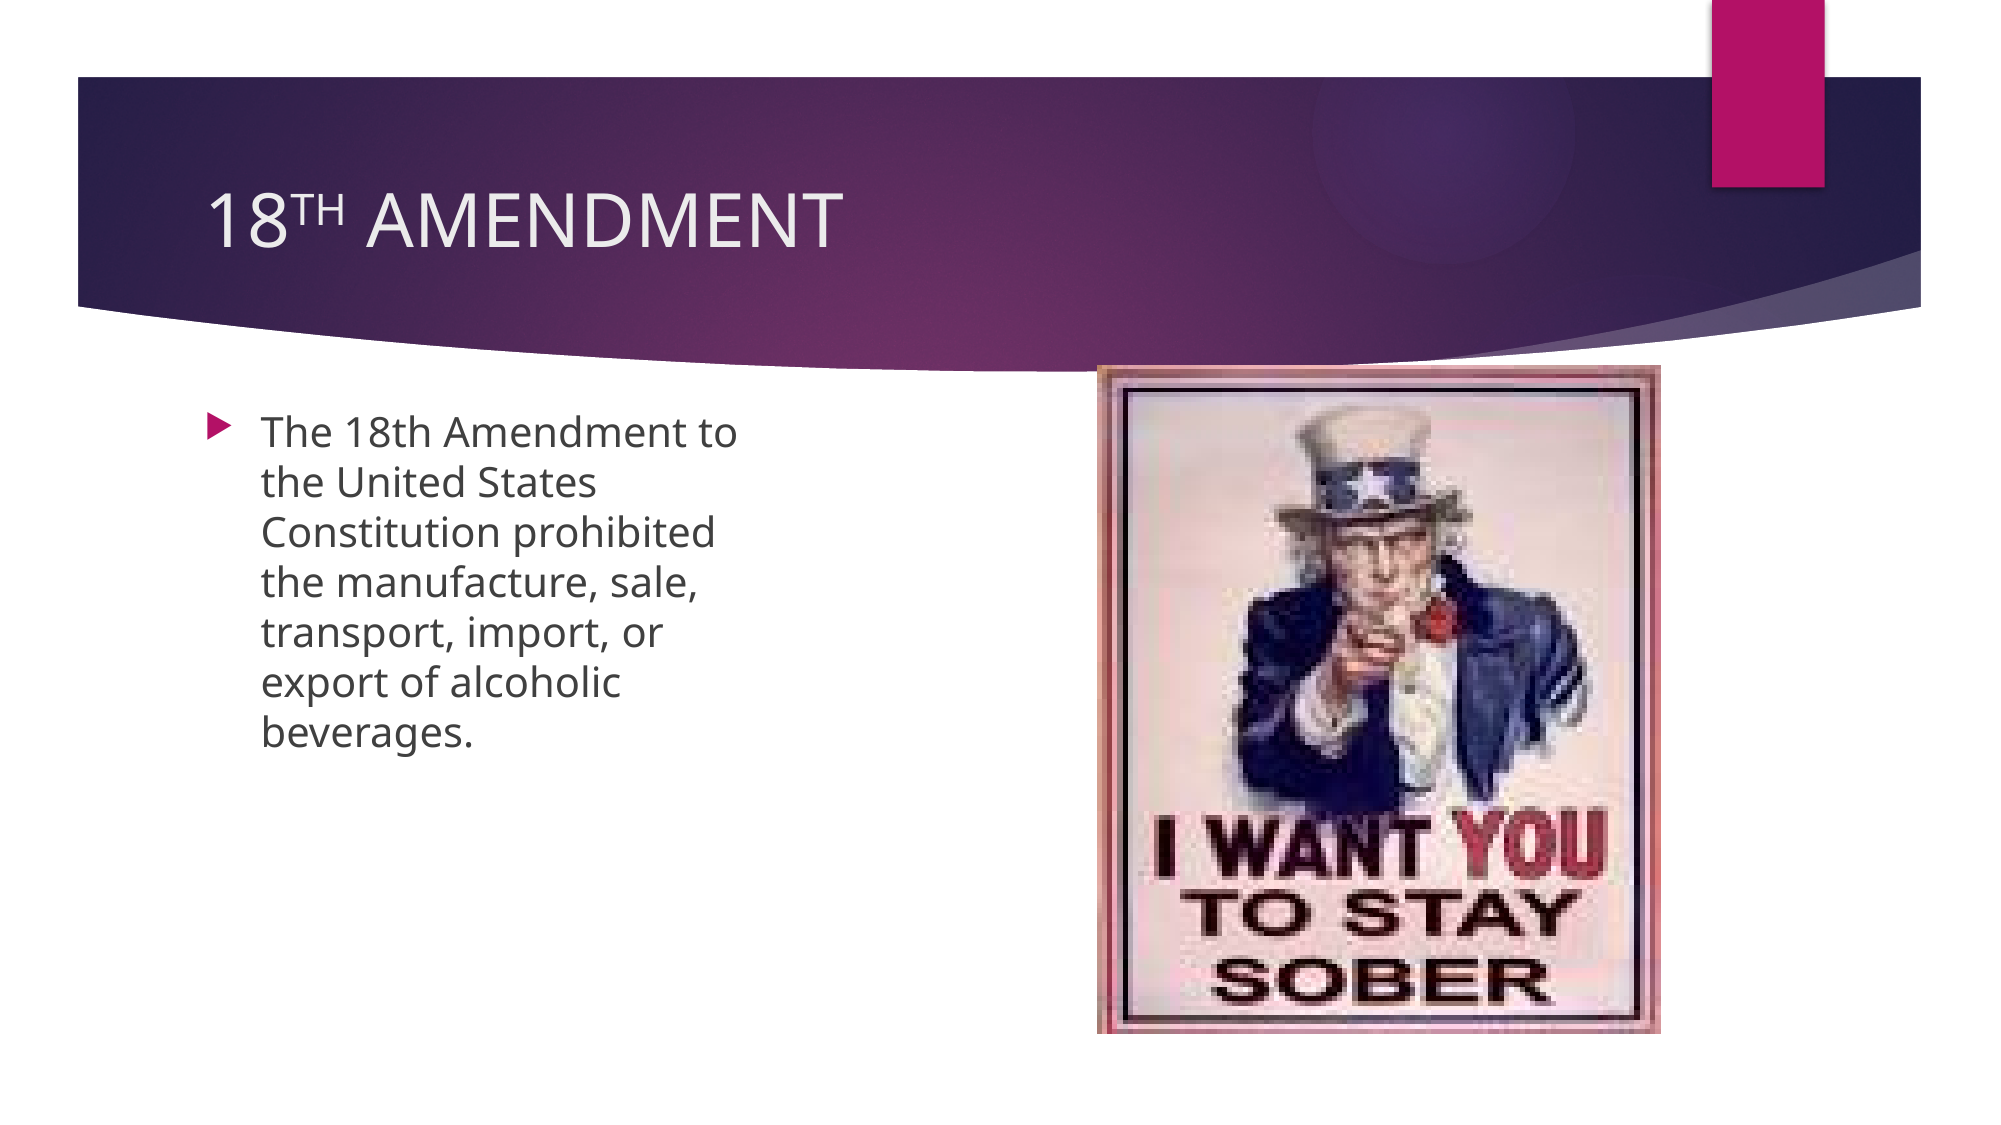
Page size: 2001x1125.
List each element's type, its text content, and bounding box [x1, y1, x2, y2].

list The 18th Amendment to the United States Constitution prohibited the manufacture, sale, transport, import, or export of alcoholic beverages. [189, 397, 805, 988]
title 18TH AMENDMENT [189, 159, 1627, 276]
picture [1097, 364, 1661, 1034]
